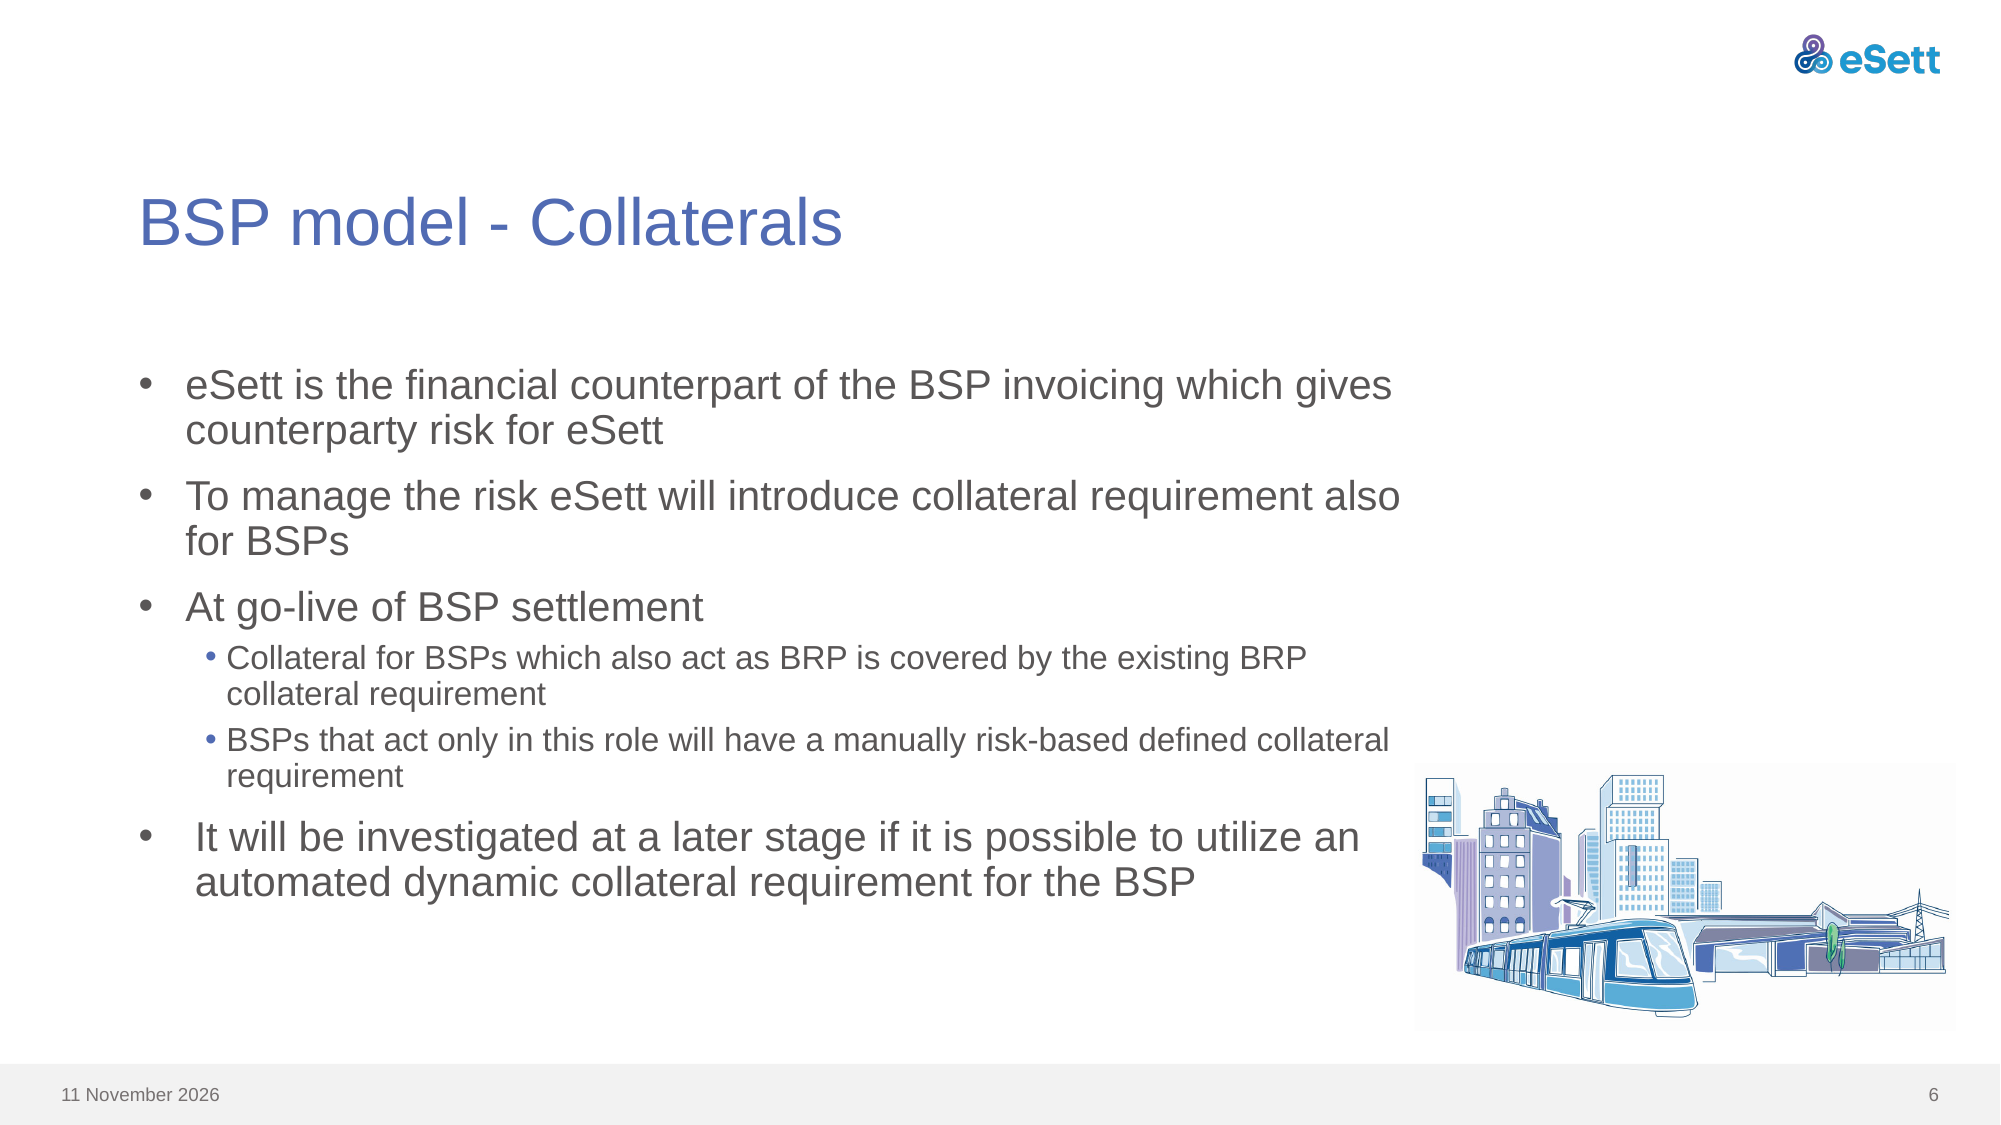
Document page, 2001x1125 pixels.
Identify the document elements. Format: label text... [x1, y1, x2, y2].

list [1414, 763, 1956, 1031]
list eSett is the financial counterpart of the BSP invoicing which gives counterparty risk for eSett To manage the risk eSett will introduce collateral requirement also for BSPs At go-live of BSP settlement Collateral for BSPs which also act as BRP is covered by the existing BRP collateral requirement BSPs that act only in this role will have a manually risk-based defined collateral requirement It will be investigated at a later stage if it is possible to utilize an automated dynamic collateral requirement for the BSP [123, 355, 1437, 1007]
picture [1794, 34, 1940, 74]
title BSP model - Collaterals [123, 114, 1884, 333]
